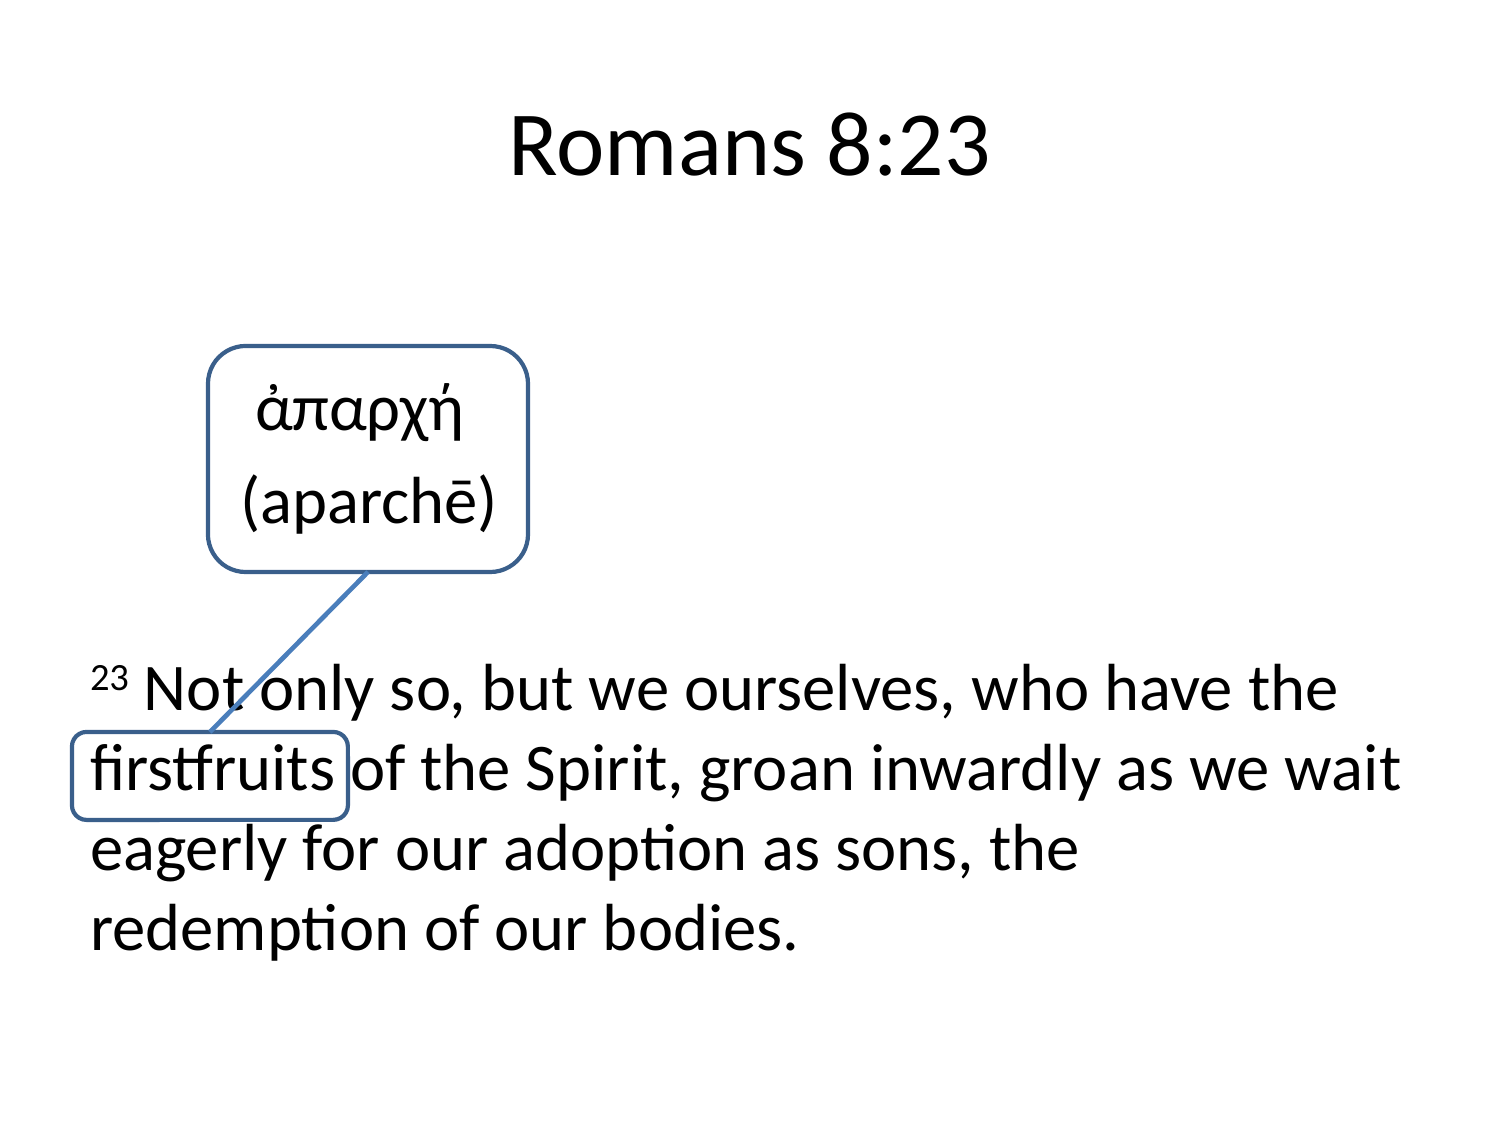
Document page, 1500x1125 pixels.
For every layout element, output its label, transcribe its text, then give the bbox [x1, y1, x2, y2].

title Romans 8:23 [75, 45, 1425, 233]
list ἀπαρχή (aparchē) 23 Not only so, but we ourselves, who have the firstfruits of the Spirit, groan inwardly as we wait eagerly for our adoption as sons, the redemption of our bodies. [75, 262, 1425, 1005]
text_box [69, 729, 351, 823]
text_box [209, 571, 369, 733]
text_box [205, 343, 531, 575]
